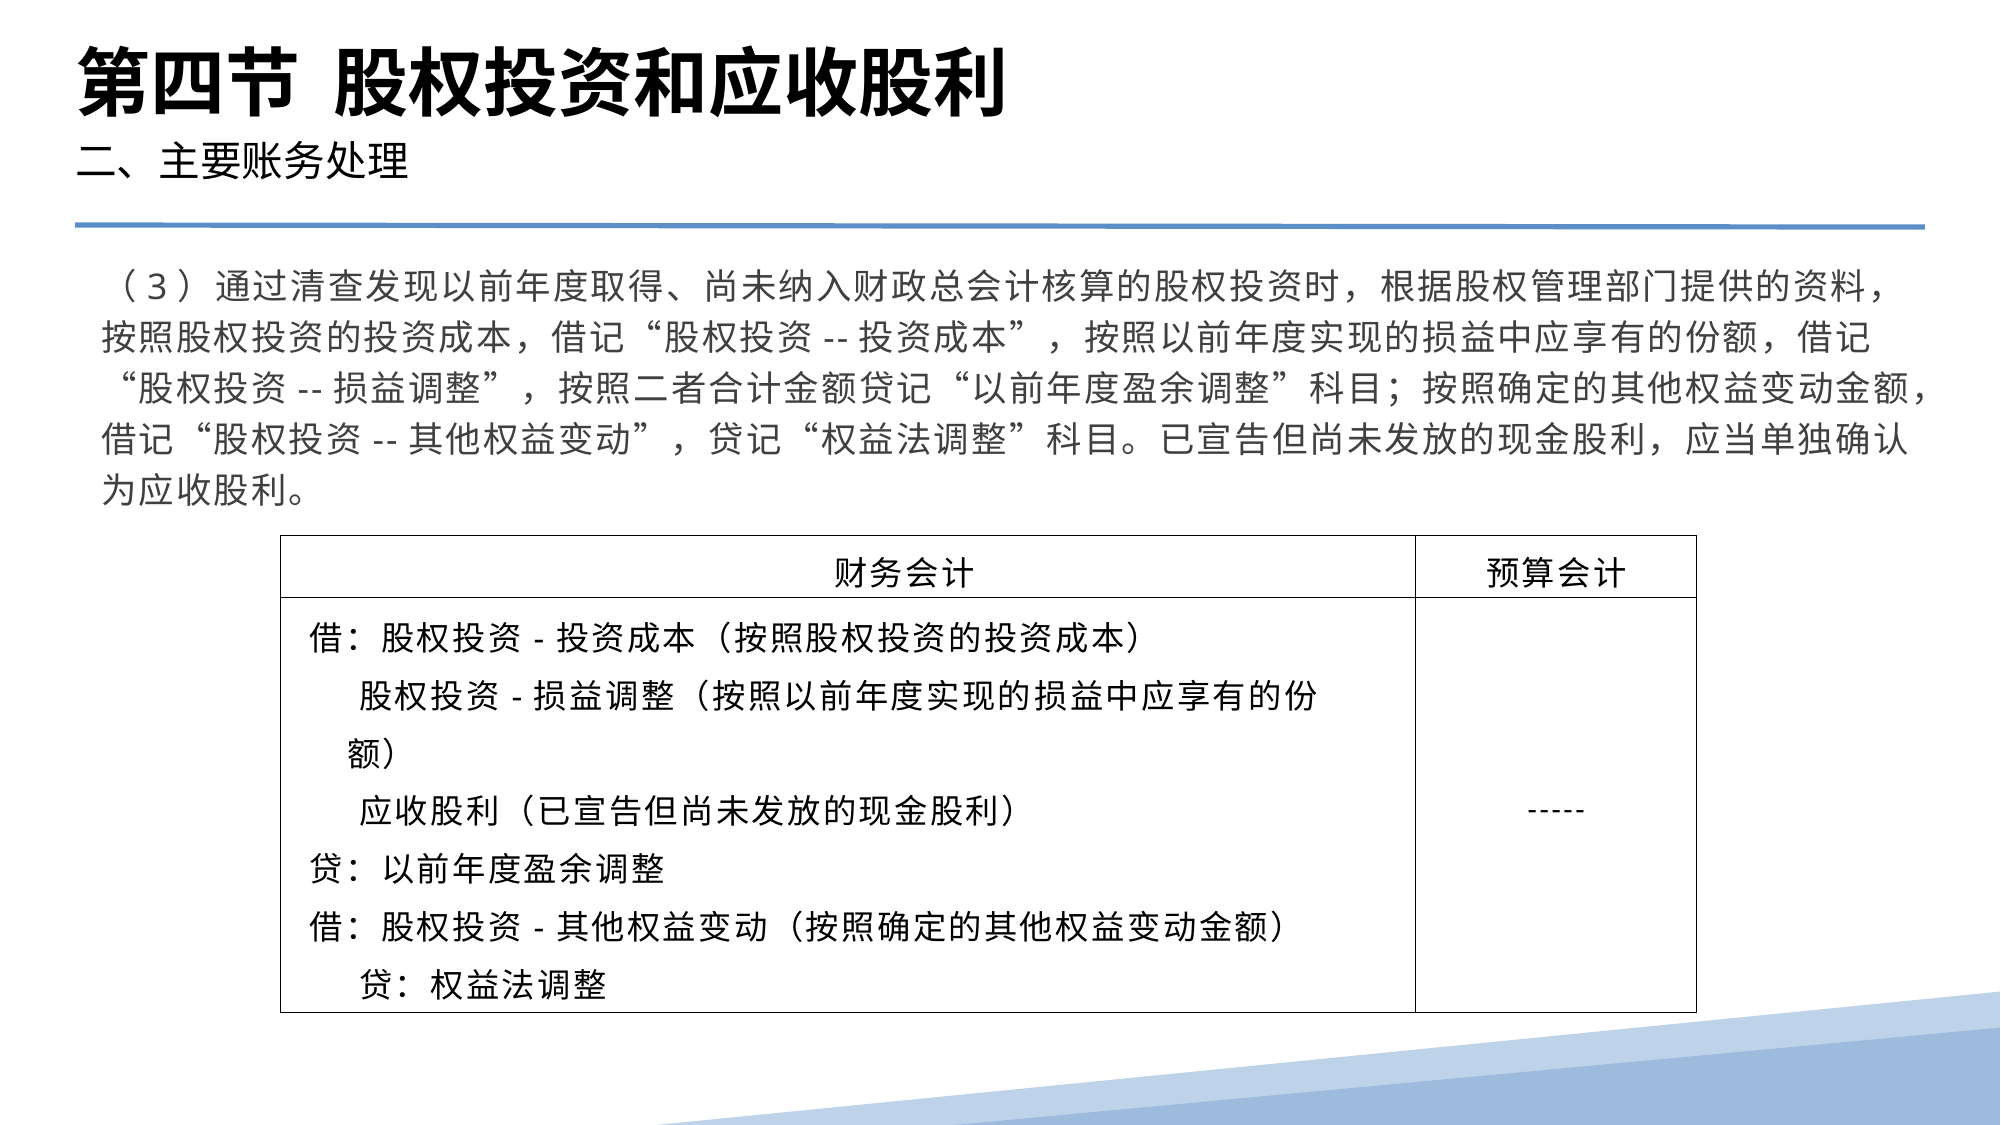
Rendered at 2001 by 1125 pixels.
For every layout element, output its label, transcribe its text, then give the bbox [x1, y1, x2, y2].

table_header 预算会计 [1416, 536, 1696, 597]
table_header 财务会计 [281, 536, 1415, 597]
table_cell 借：股权投资-投资成本（按照股权投资的投资成本） 股权投资-损益调整（按照以前年度实现的损益中应享有的份额） 应收股利（已宣告但尚未发放的现金股利） 贷：以前年度盈余调整 借：股权投资-其他权益变动（按照确定的其他权益变动金额） 贷：权益法调整 [281, 598, 1415, 1012]
text_box 二、主要账务处理 [75, 124, 1925, 200]
text_box 第四节 股权投资和应收股利 [75, 24, 1925, 124]
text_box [656, 991, 2000, 1125]
table_cell ----- [1416, 598, 1696, 991]
text_box （3）通过清查发现以前年度取得、尚未纳入财政总会计核算的股权投资时，根据股权管理部门提供的资料，按照股权投资的投资成本，借记“股权投资--投资成本”，按照以前年度实现的损益中应享有的份额，借记“股权投资--损益调整”，按照二者合计金额贷记“以前年度盈余调整”科目；按照确定的其他权益变动金额，借记“股权投资--其他权益变动”，贷记“权益法调整”科目。已宣告但尚未发放的现金股利，应当单独确认为应收股利。 [90, 249, 1951, 517]
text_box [74, 224, 1925, 228]
